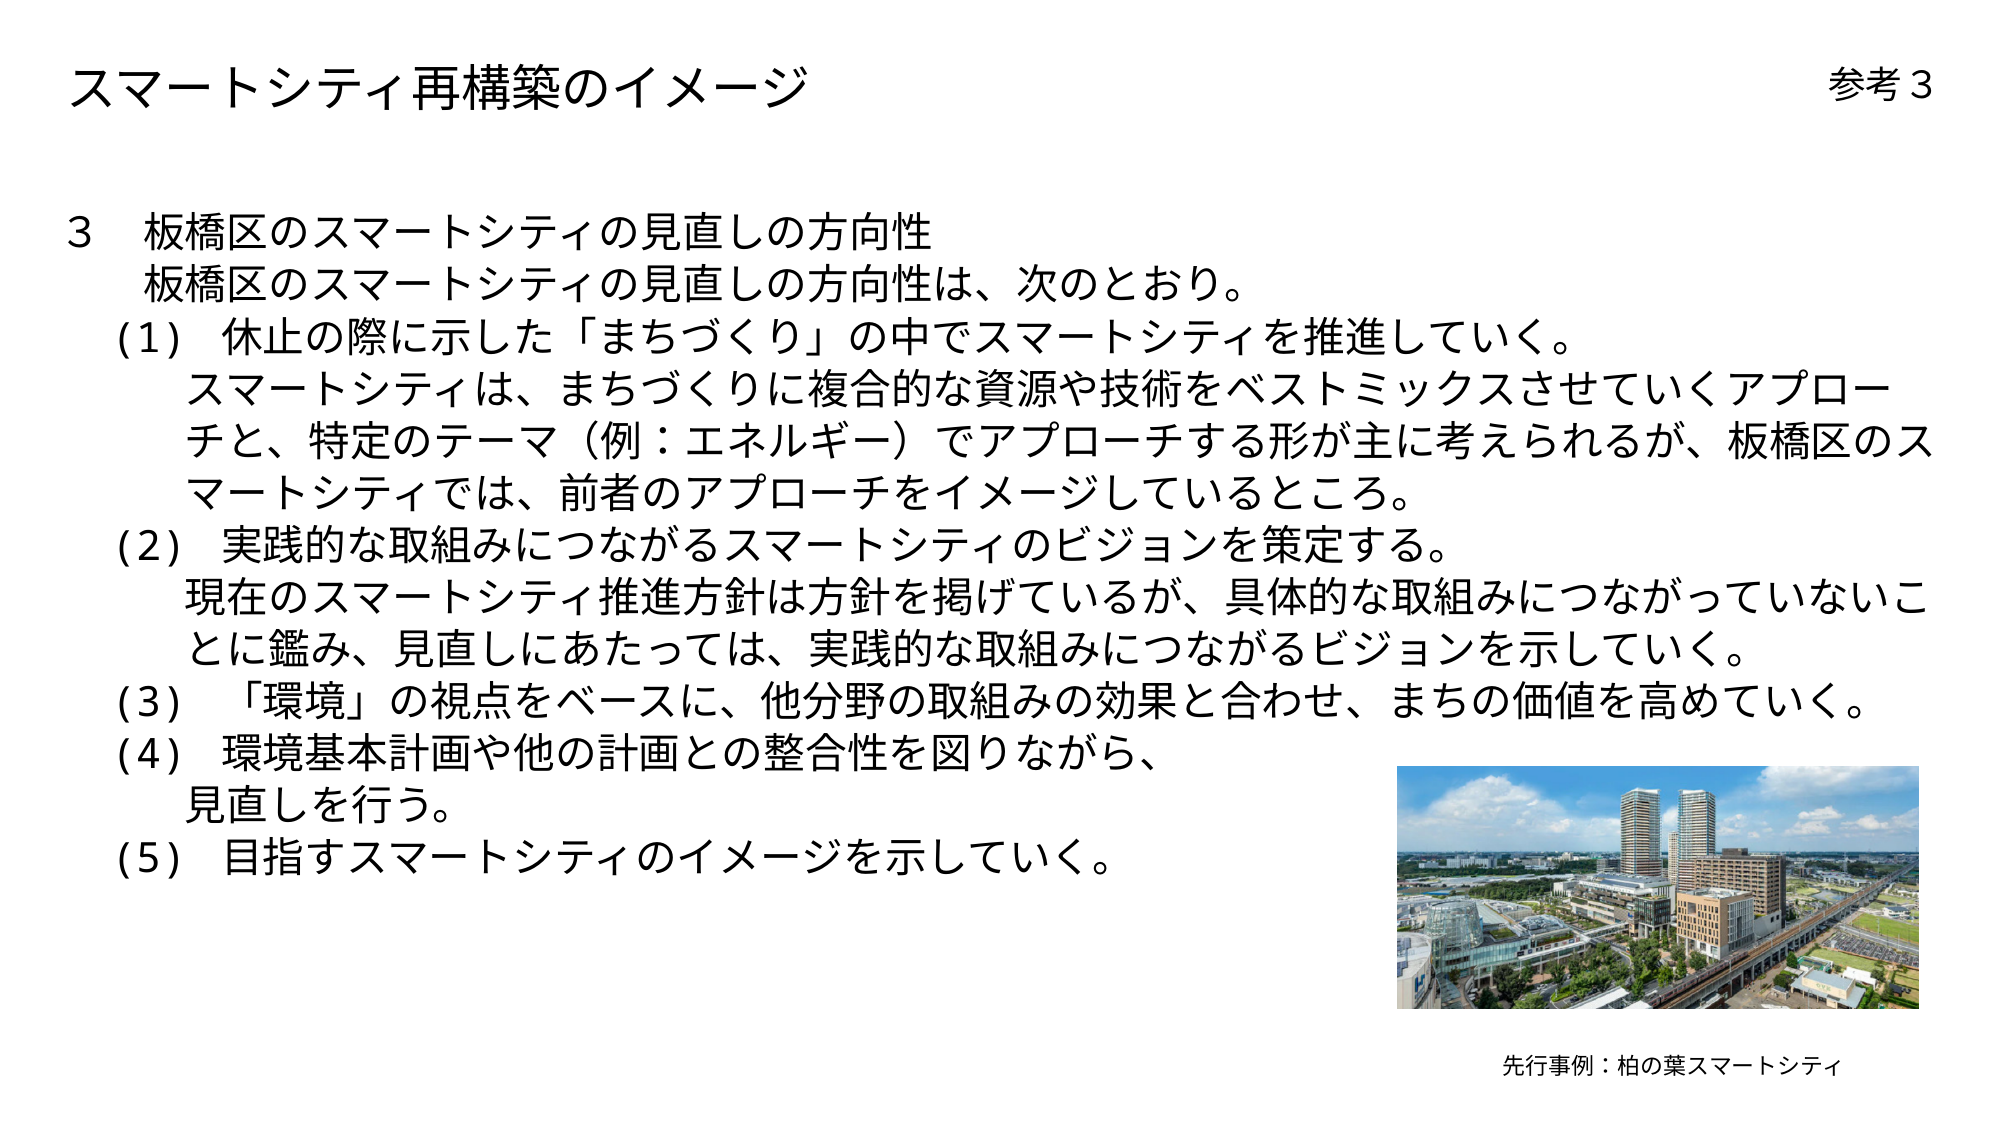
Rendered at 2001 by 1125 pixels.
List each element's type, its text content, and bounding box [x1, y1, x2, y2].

text_box ３ 板橋区のスマートシティの見直しの方向性 板橋区のスマートシティの見直しの方向性は、次のとおり。 (1) 休止の際に示した「まちづくり」の中でスマートシティを推進していく。 スマートシティは、まちづくりに複合的な資源や技術をベストミックスさせていくアプロー チと、特定のテーマ（例：エネルギー）でアプローチする形が主に考えられるが、板橋区のス マートシティでは、前者のアプローチをイメージしているところ。 (2) 実践的な取組みにつながるスマートシティのビジョンを策定する。 現在のスマートシティ推進方針は方針を掲げているが、具体的な取組みにつながっていないこ とに鑑み、見直しにあたっては、実践的な取組みにつながるビジョンを示していく。 (3) 「環境」の視点をベースに、他分野の取組みの効果と合わせ、まちの価値を高めていく。 (4) 環境基本計画や他の計画との整合性を図りながら、 見直しを行う。 (5) 目指すスマートシティのイメージを示していく。 [44, 196, 1971, 1125]
text_box スマートシティ再構築のイメージ [51, 49, 826, 124]
picture [1397, 766, 1919, 1009]
text_box 参考３ [1813, 54, 1956, 114]
text_box 先行事例：柏の葉スマートシティ [1488, 1044, 1861, 1087]
